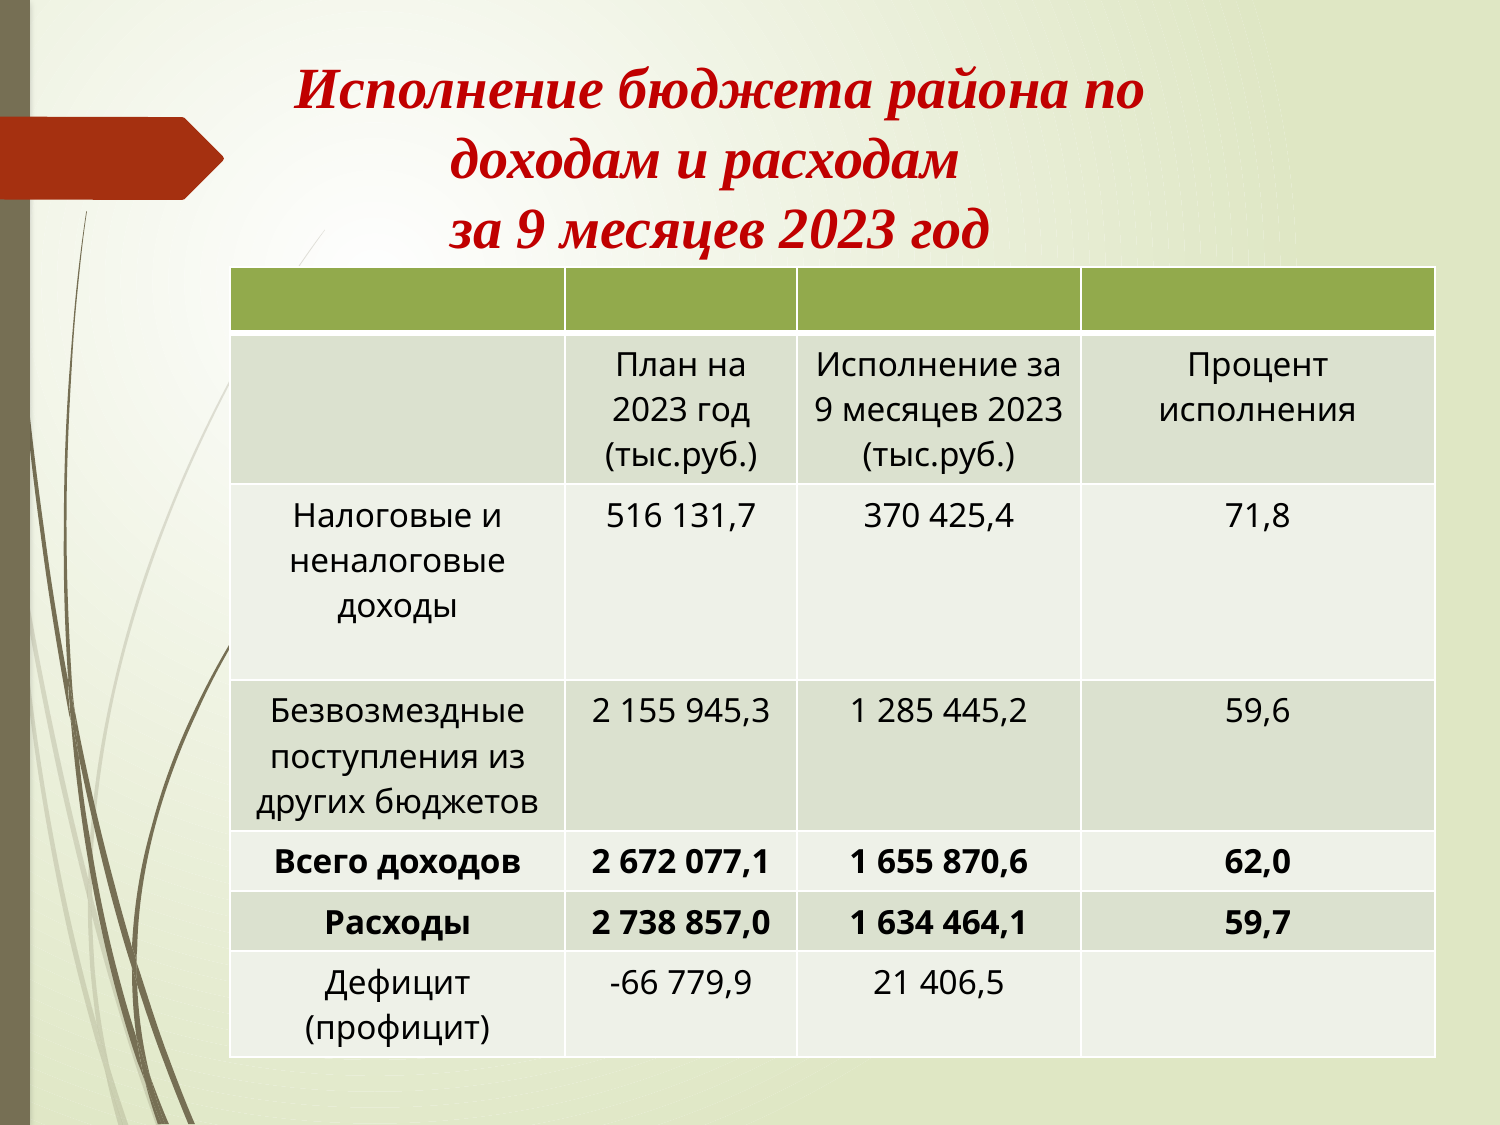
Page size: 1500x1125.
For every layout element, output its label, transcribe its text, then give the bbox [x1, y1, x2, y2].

table_cell Исполнение за 9 месяцев 2023 (тыс.руб.) [798, 336, 1080, 483]
table_header [231, 268, 564, 330]
table_header [798, 268, 1080, 330]
table_header [566, 268, 796, 330]
table_cell 1 634 464,1 [798, 892, 1080, 950]
table_cell Налоговые и неналоговые доходы [231, 485, 564, 679]
table_cell Безвозмездные поступления из других бюджетов [231, 681, 564, 830]
table_cell 2 155 945,3 [566, 681, 796, 830]
table_cell [1082, 952, 1434, 1056]
table_cell Всего доходов [231, 832, 564, 890]
table_cell 516 131,7 [566, 485, 796, 679]
table_cell 370 425,4 [798, 485, 1080, 679]
table_header [1082, 268, 1434, 330]
table_cell [231, 336, 564, 483]
title Исполнение бюджета района по доходам и расходам за 9 месяцев 2023 год [206, 42, 1235, 386]
table_cell -66 779,9 [566, 952, 796, 1056]
table_cell 2 672 077,1 [566, 832, 796, 890]
table_cell 1 655 870,6 [798, 832, 1080, 890]
table_cell 21 406,5 [798, 952, 1080, 1056]
table_cell Расходы [231, 892, 564, 950]
table_cell 62,0 [1082, 832, 1434, 890]
table_cell 71,8 [1082, 485, 1434, 679]
table_cell 59,7 [1082, 892, 1434, 950]
table_cell Процент исполнения [1082, 336, 1434, 483]
table_cell 1 285 445,2 [798, 681, 1080, 830]
table_cell 2 738 857,0 [566, 892, 796, 950]
table_cell План на 2023 год (тыс.руб.) [566, 336, 796, 483]
table_cell Дефицит (профицит) [231, 952, 564, 1056]
table_cell 59,6 [1082, 681, 1434, 830]
